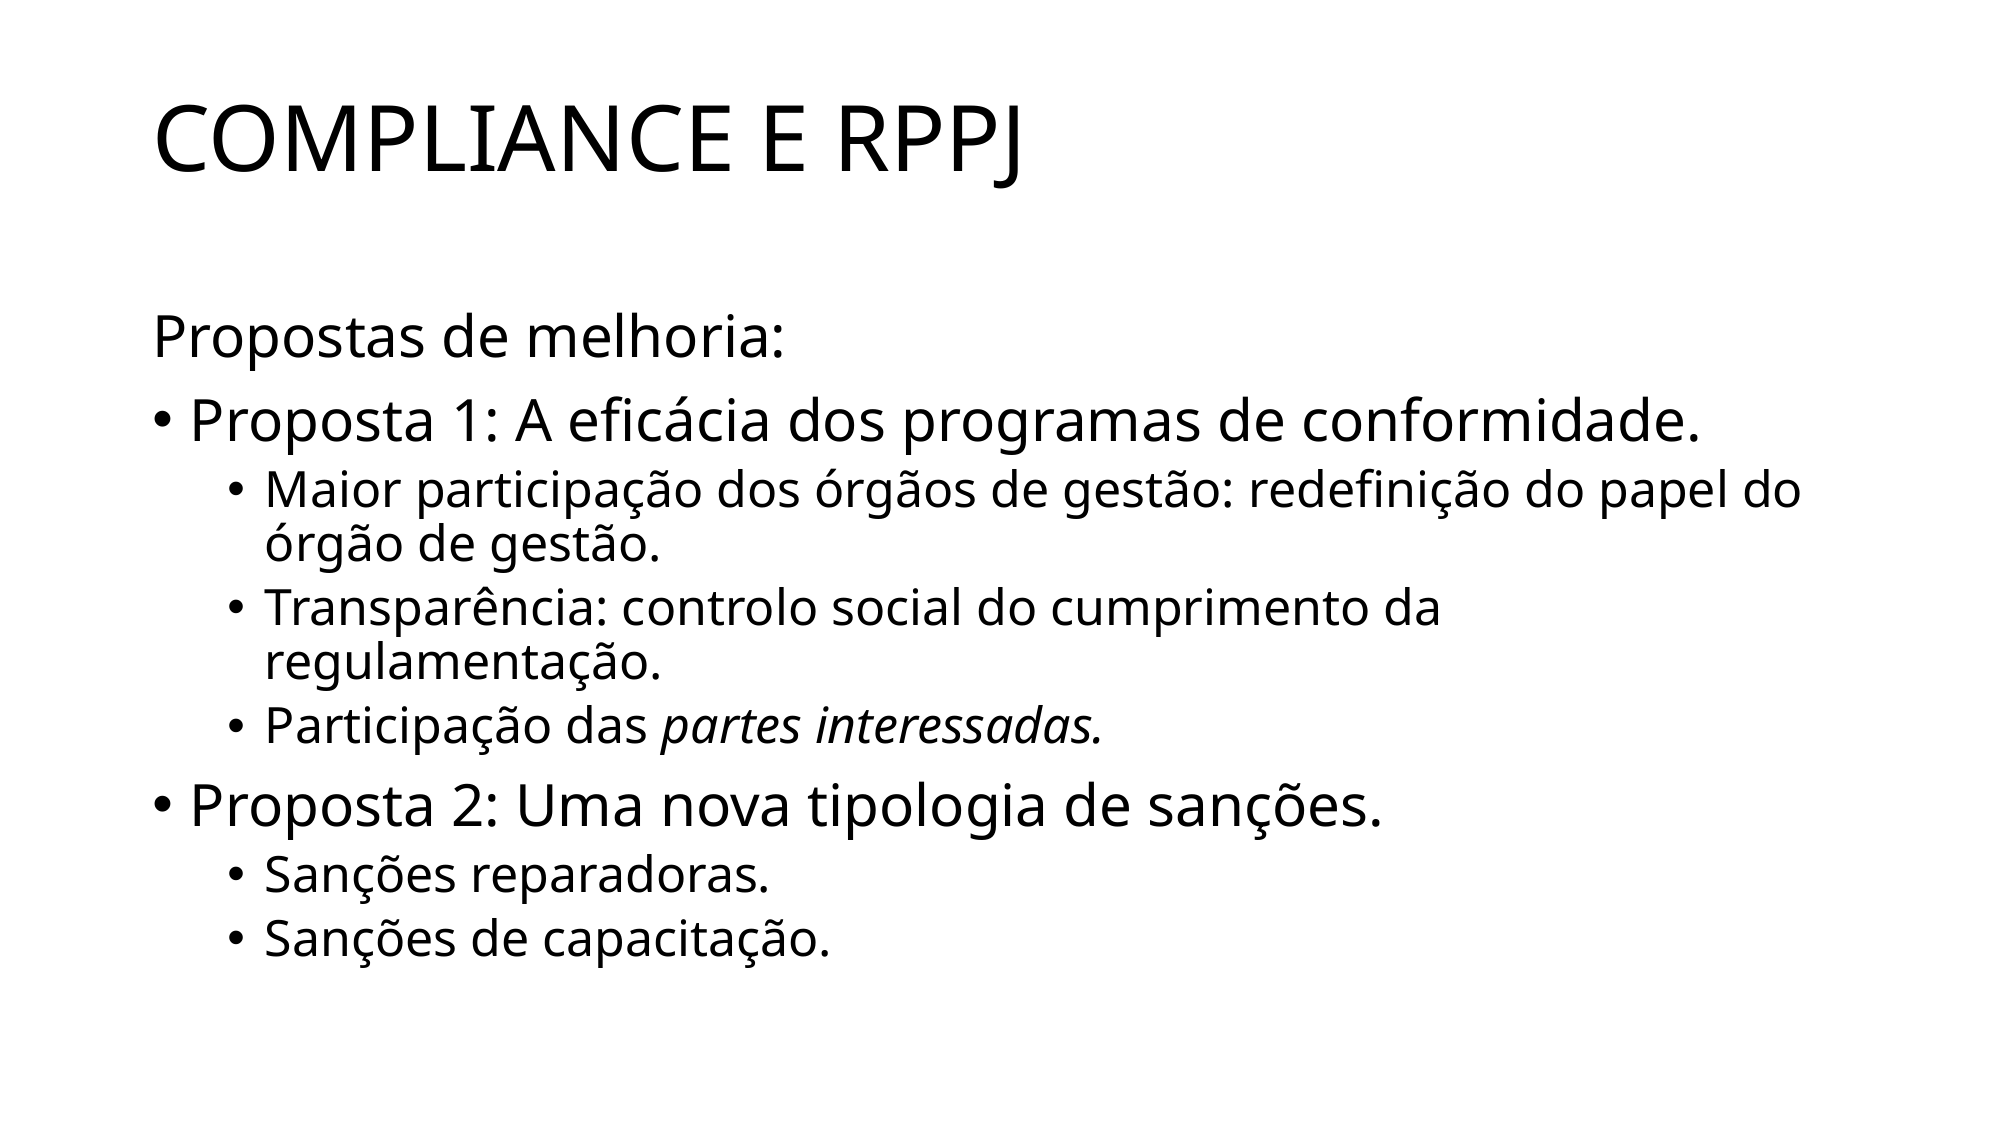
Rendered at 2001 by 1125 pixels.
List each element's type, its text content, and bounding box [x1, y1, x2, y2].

title COMPLIANCE E RPPJ [137, 59, 1863, 225]
list Propostas de melhoria: Proposta 1: A eficácia dos programas de conformidade. Maior participação dos órgãos de gestão: redefinição do papel do órgão de gestão. Transparência: controlo social do cumprimento da regulamentação. Participação das partes interessadas. Proposta 2: Uma nova tipologia de sanções. Sanções reparadoras. Sanções de capacitação. [137, 299, 1863, 1014]
